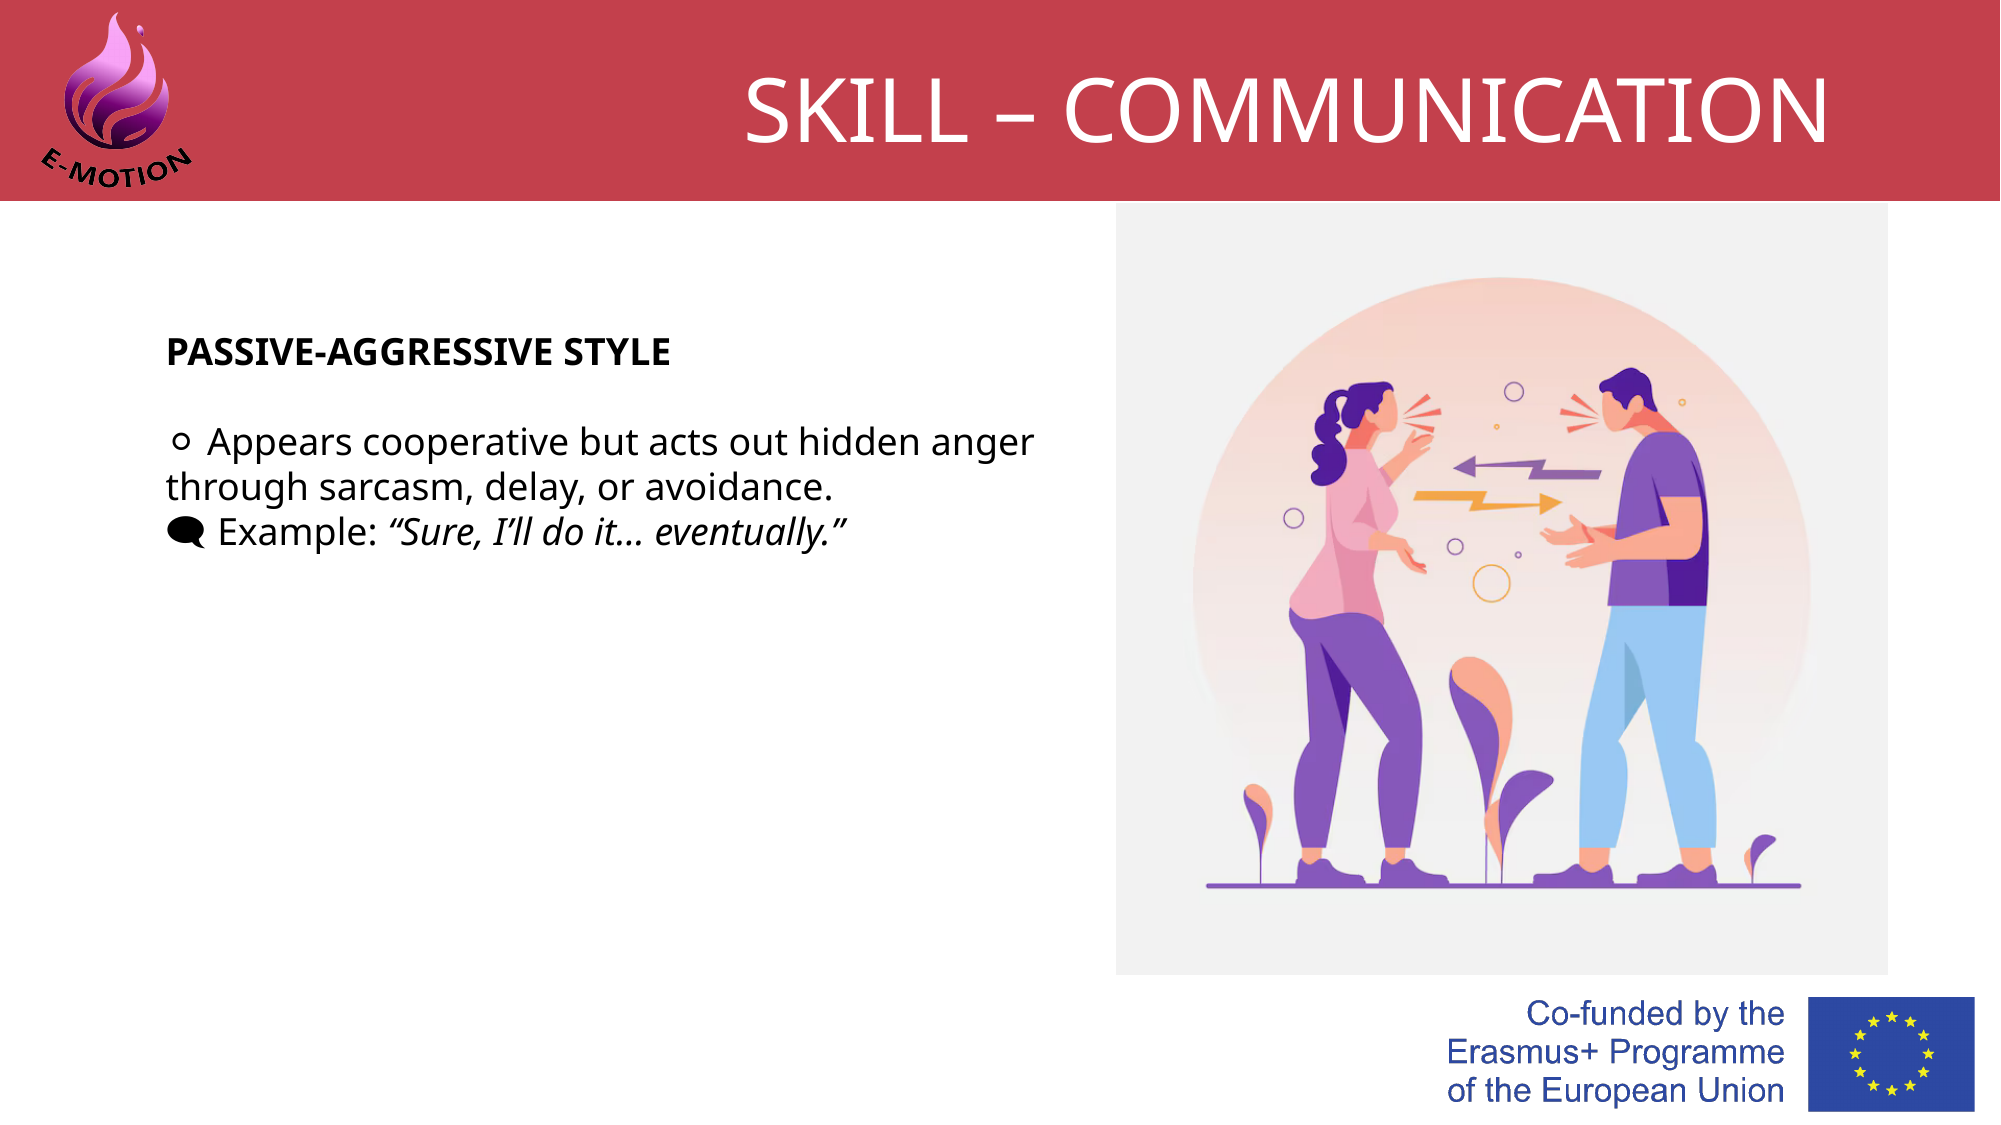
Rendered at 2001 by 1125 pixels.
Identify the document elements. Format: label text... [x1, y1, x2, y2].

picture [1116, 203, 1888, 975]
text_box PASSIVE-AGGRESSIVE STYLE ⚪ Appears cooperative but acts out hidden anger through sarcasm, delay, or avoidance. 🗨️ Example: “Sure, I’ll do it... eventually.” [150, 320, 1111, 561]
text_box SKILL – COMMUNICATION [590, 46, 1850, 320]
picture [0, 0, 253, 247]
picture [1396, 995, 1975, 1116]
